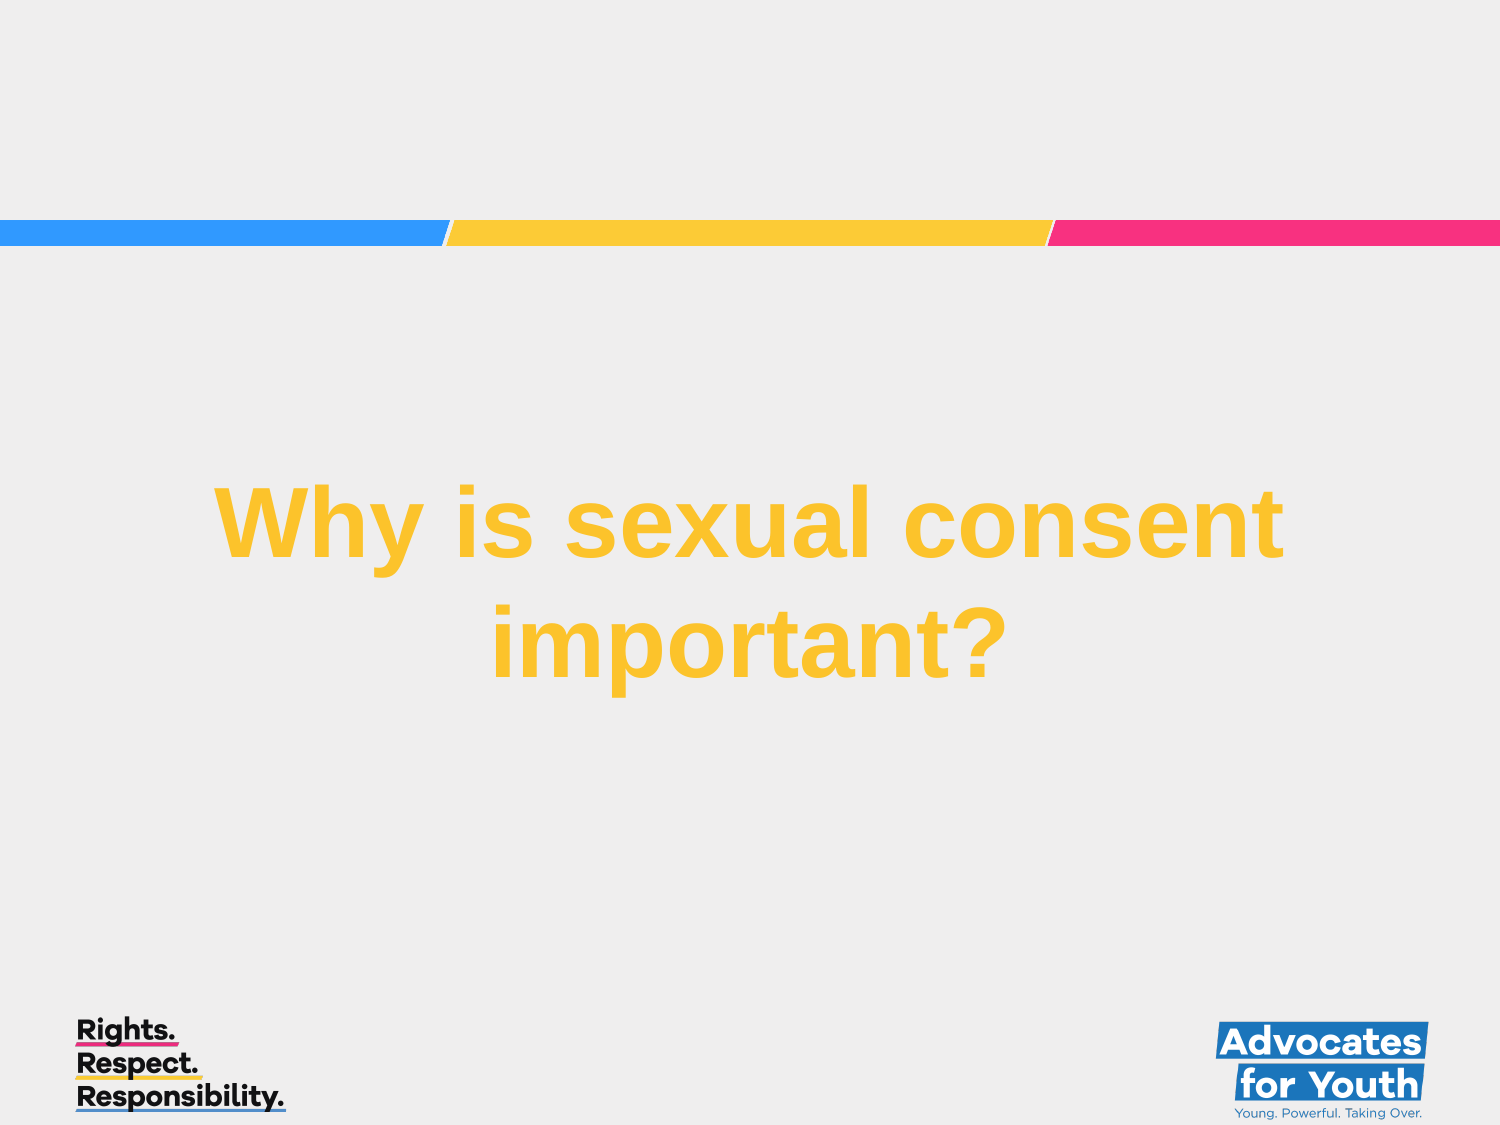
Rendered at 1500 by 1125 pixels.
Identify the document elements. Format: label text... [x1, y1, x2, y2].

list Why is sexual consent important? [75, 450, 1425, 797]
picture [0, 207, 1500, 258]
